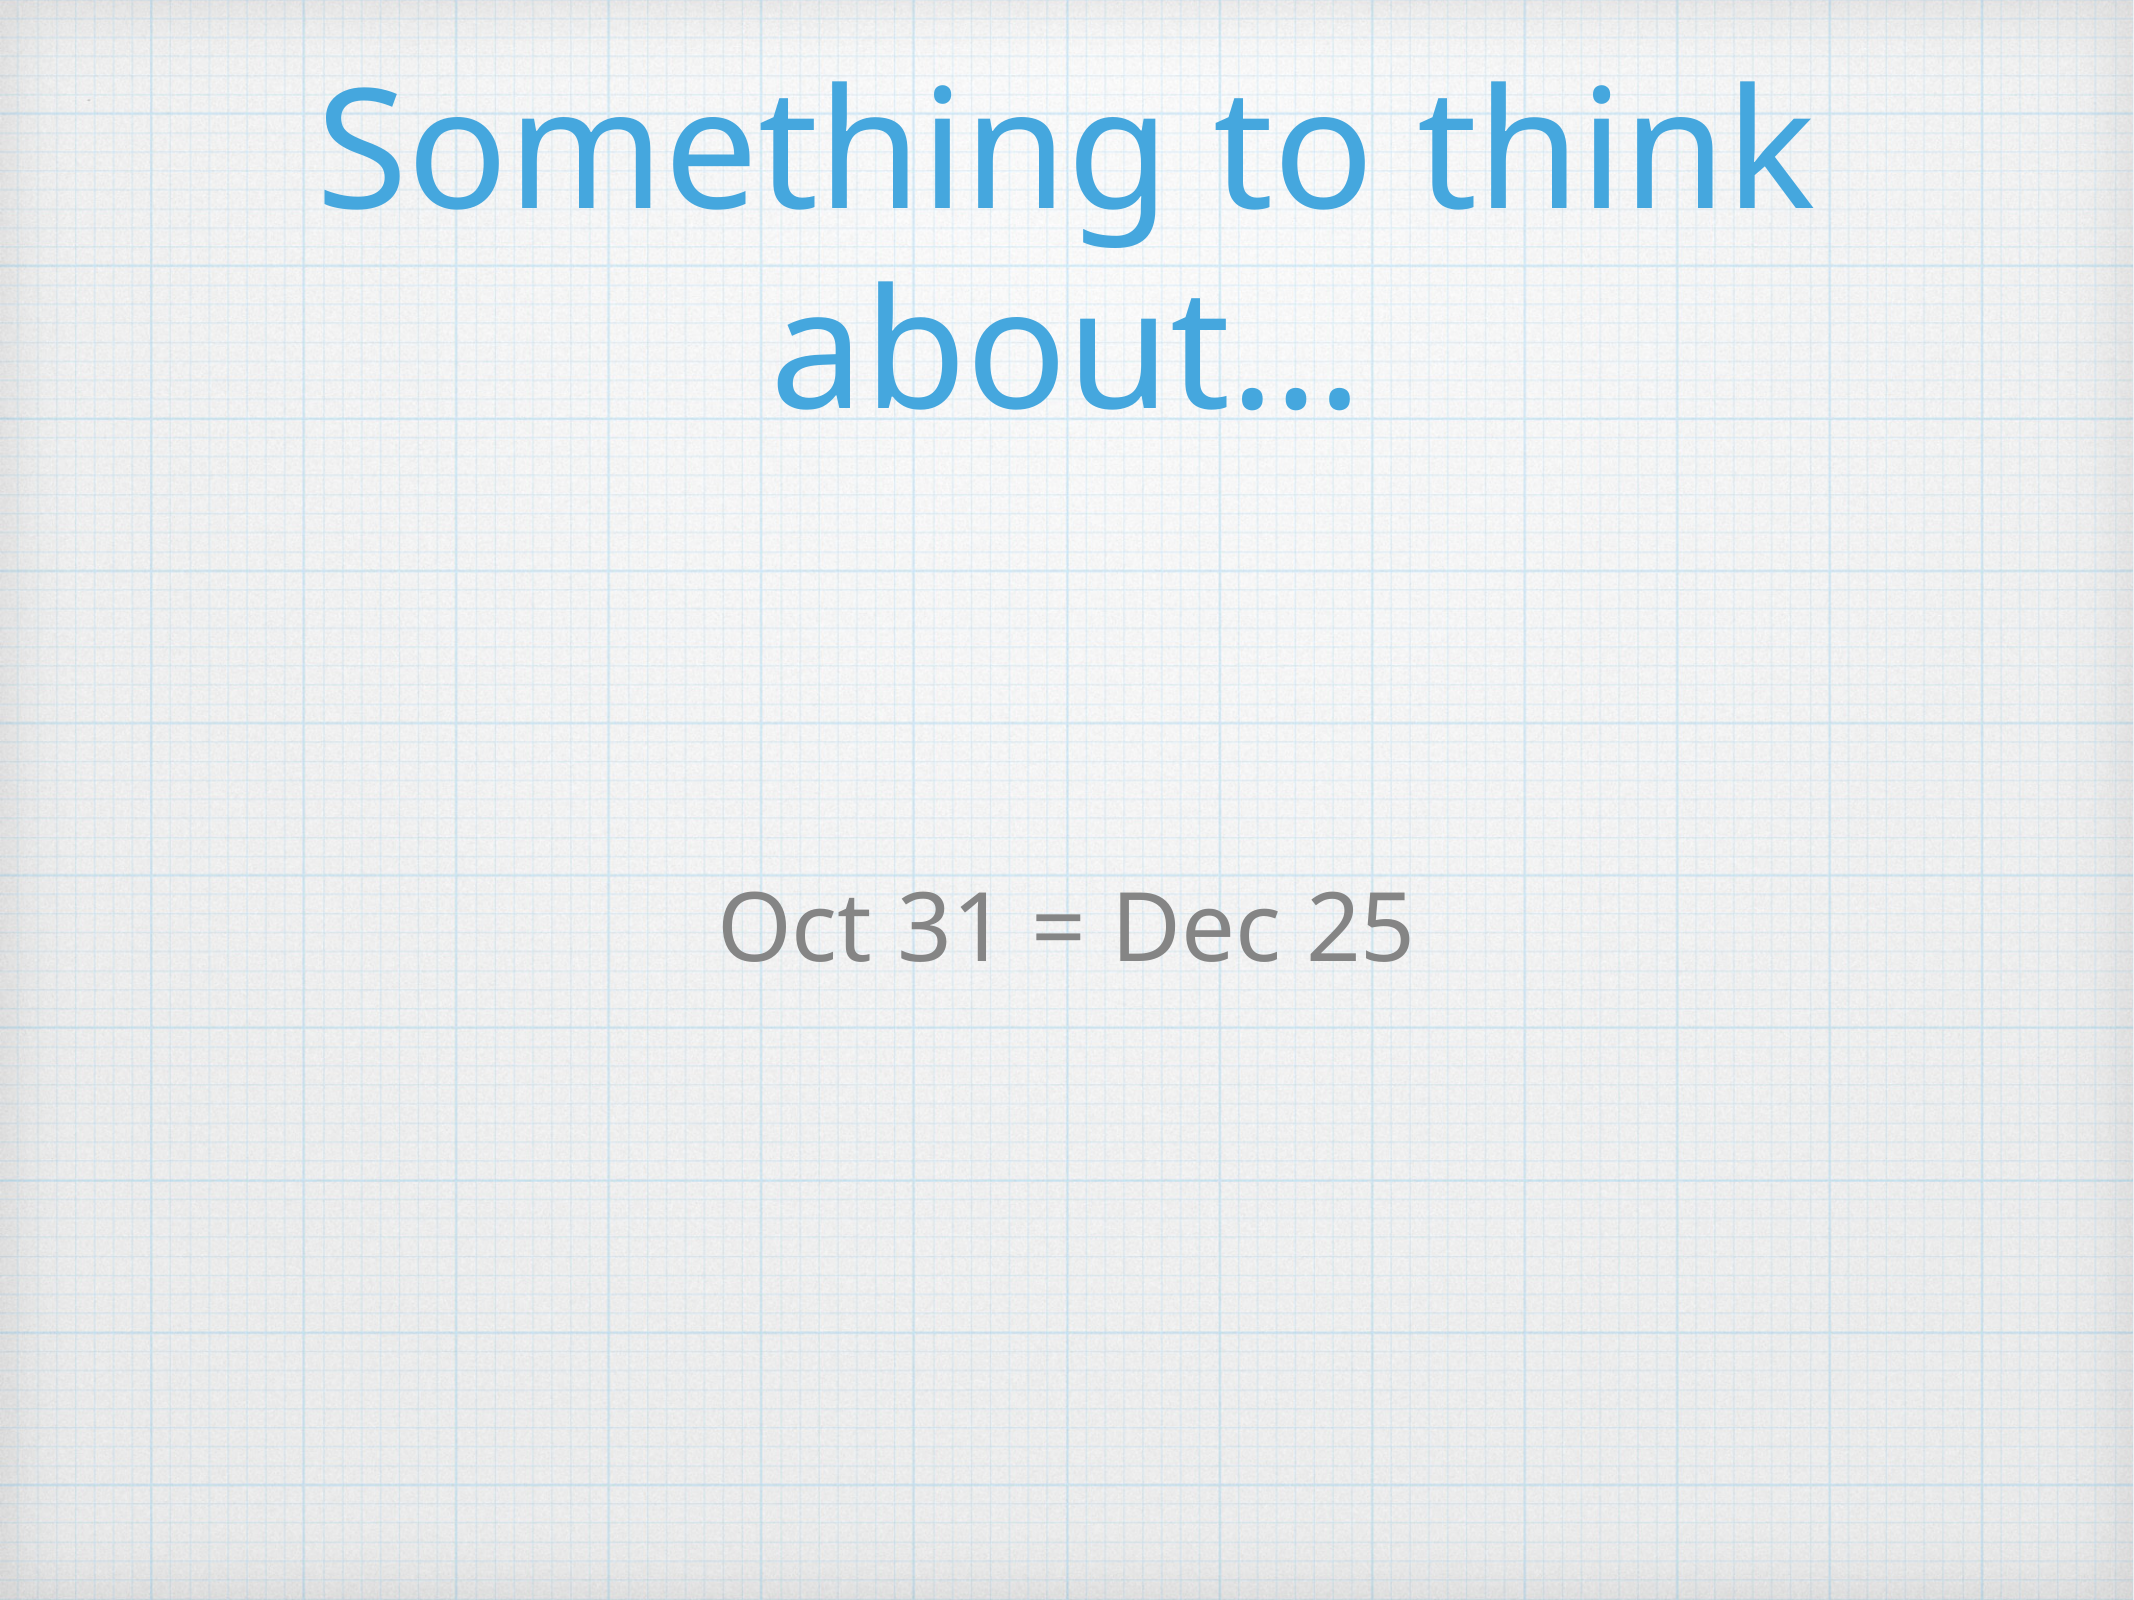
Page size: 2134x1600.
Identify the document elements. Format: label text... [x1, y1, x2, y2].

title Something to think about… [207, 41, 1926, 443]
list Oct 31 = Dec 25 [207, 453, 1926, 1393]
picture [0, 0, 2134, 1600]
